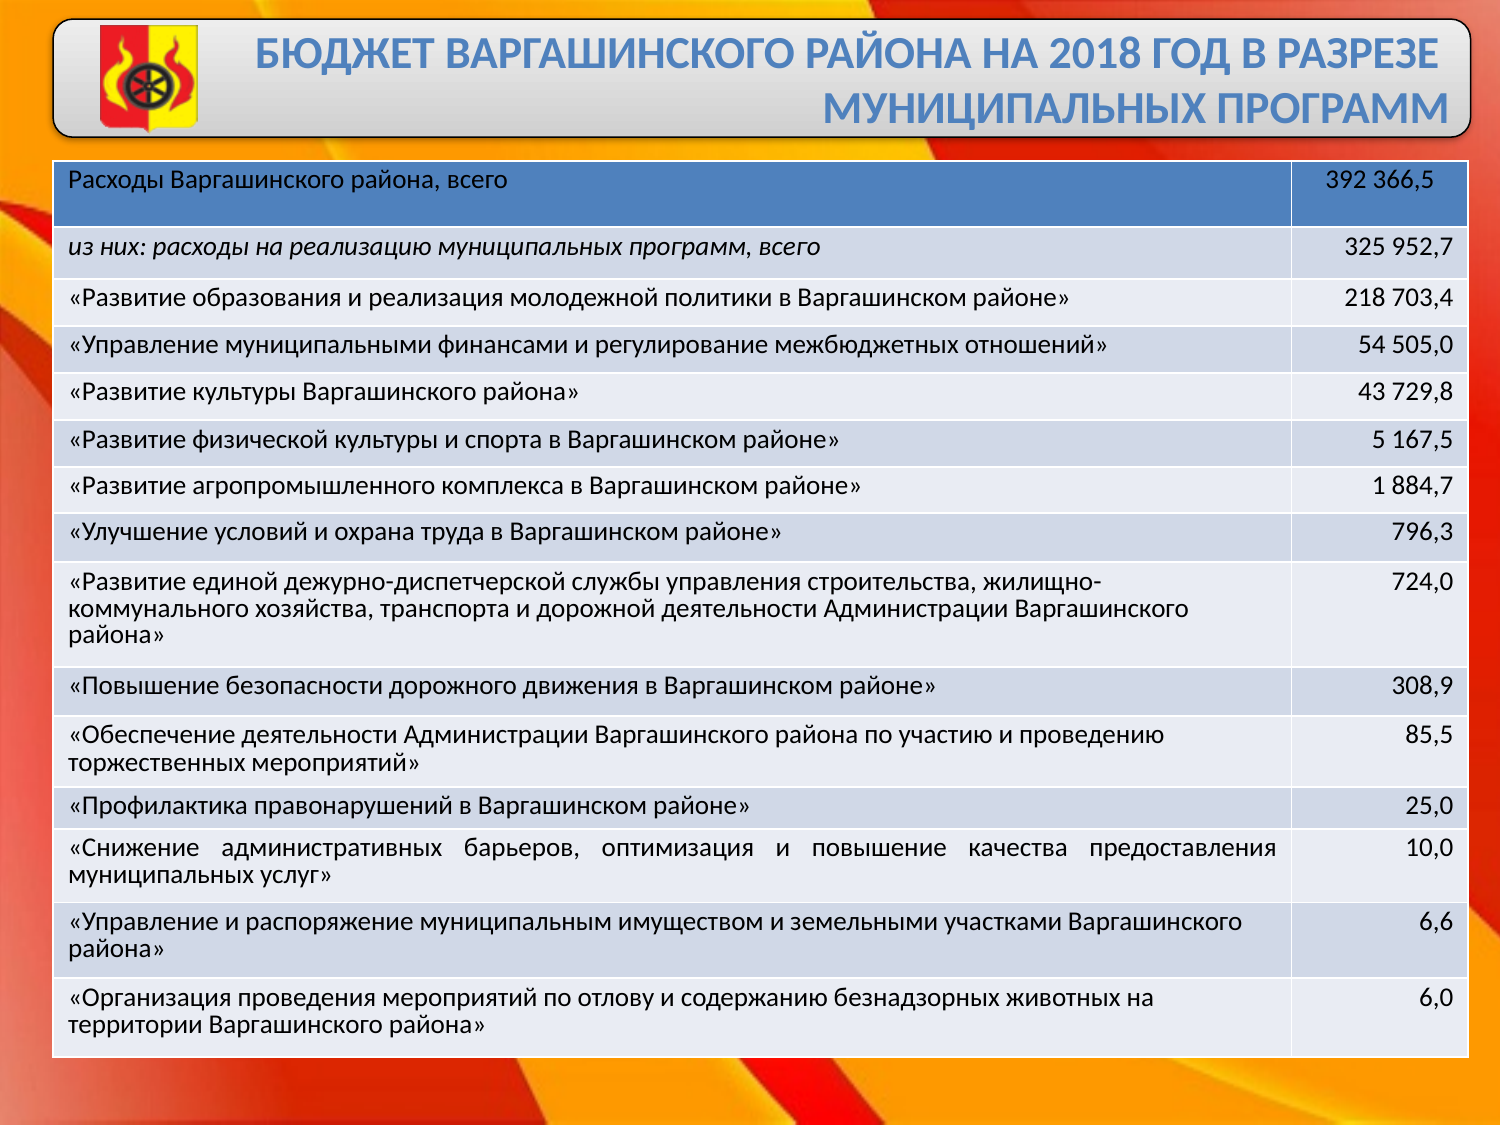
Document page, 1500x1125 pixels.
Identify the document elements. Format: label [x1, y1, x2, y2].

list [0, 0, 1500, 1125]
picture [100, 25, 198, 138]
